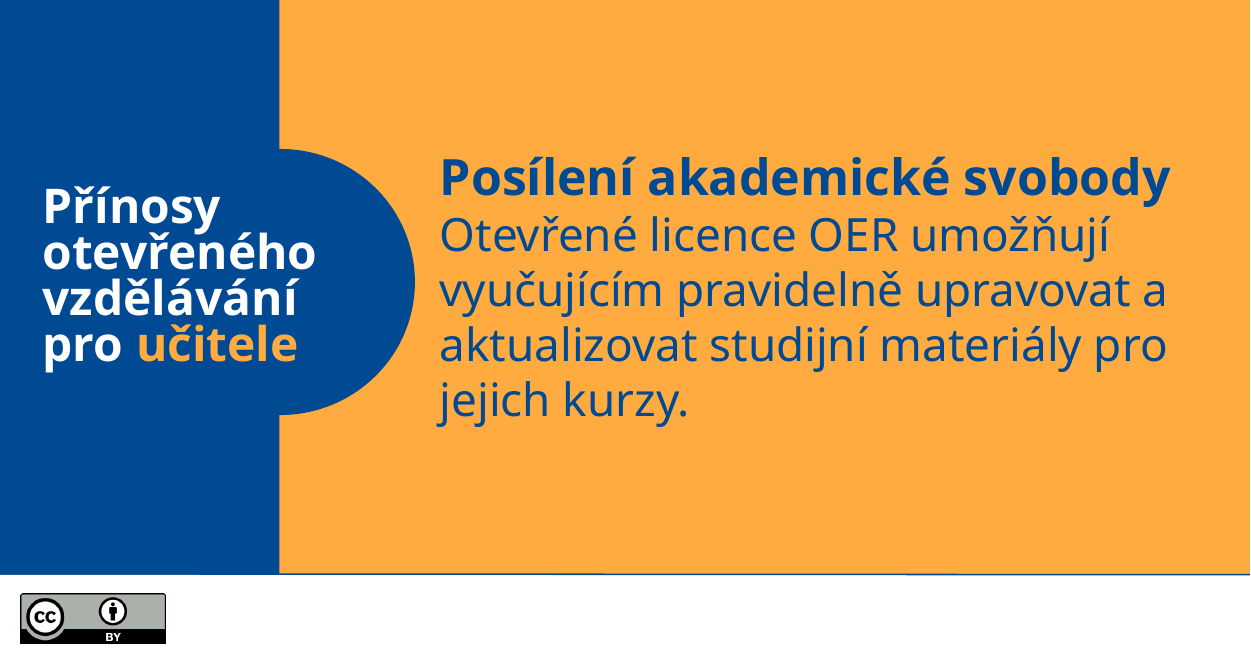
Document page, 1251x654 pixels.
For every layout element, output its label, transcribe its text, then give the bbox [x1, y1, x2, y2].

text_box [0, 582, 1250, 654]
text_box [196, 386, 365, 416]
text_box [368, 181, 415, 383]
text_box [206, 148, 355, 171]
text_box Posílení akademické svobody Otevřené licence OER umožňují vyučujícím pravidelně upravovat a aktualizovat studijní materiály pro jejich kurzy. [424, 130, 1202, 441]
text_box Přínosy otevřeného vzdělávání pro učitele [27, 171, 368, 386]
picture [20, 592, 166, 645]
text_box [0, 0, 280, 573]
